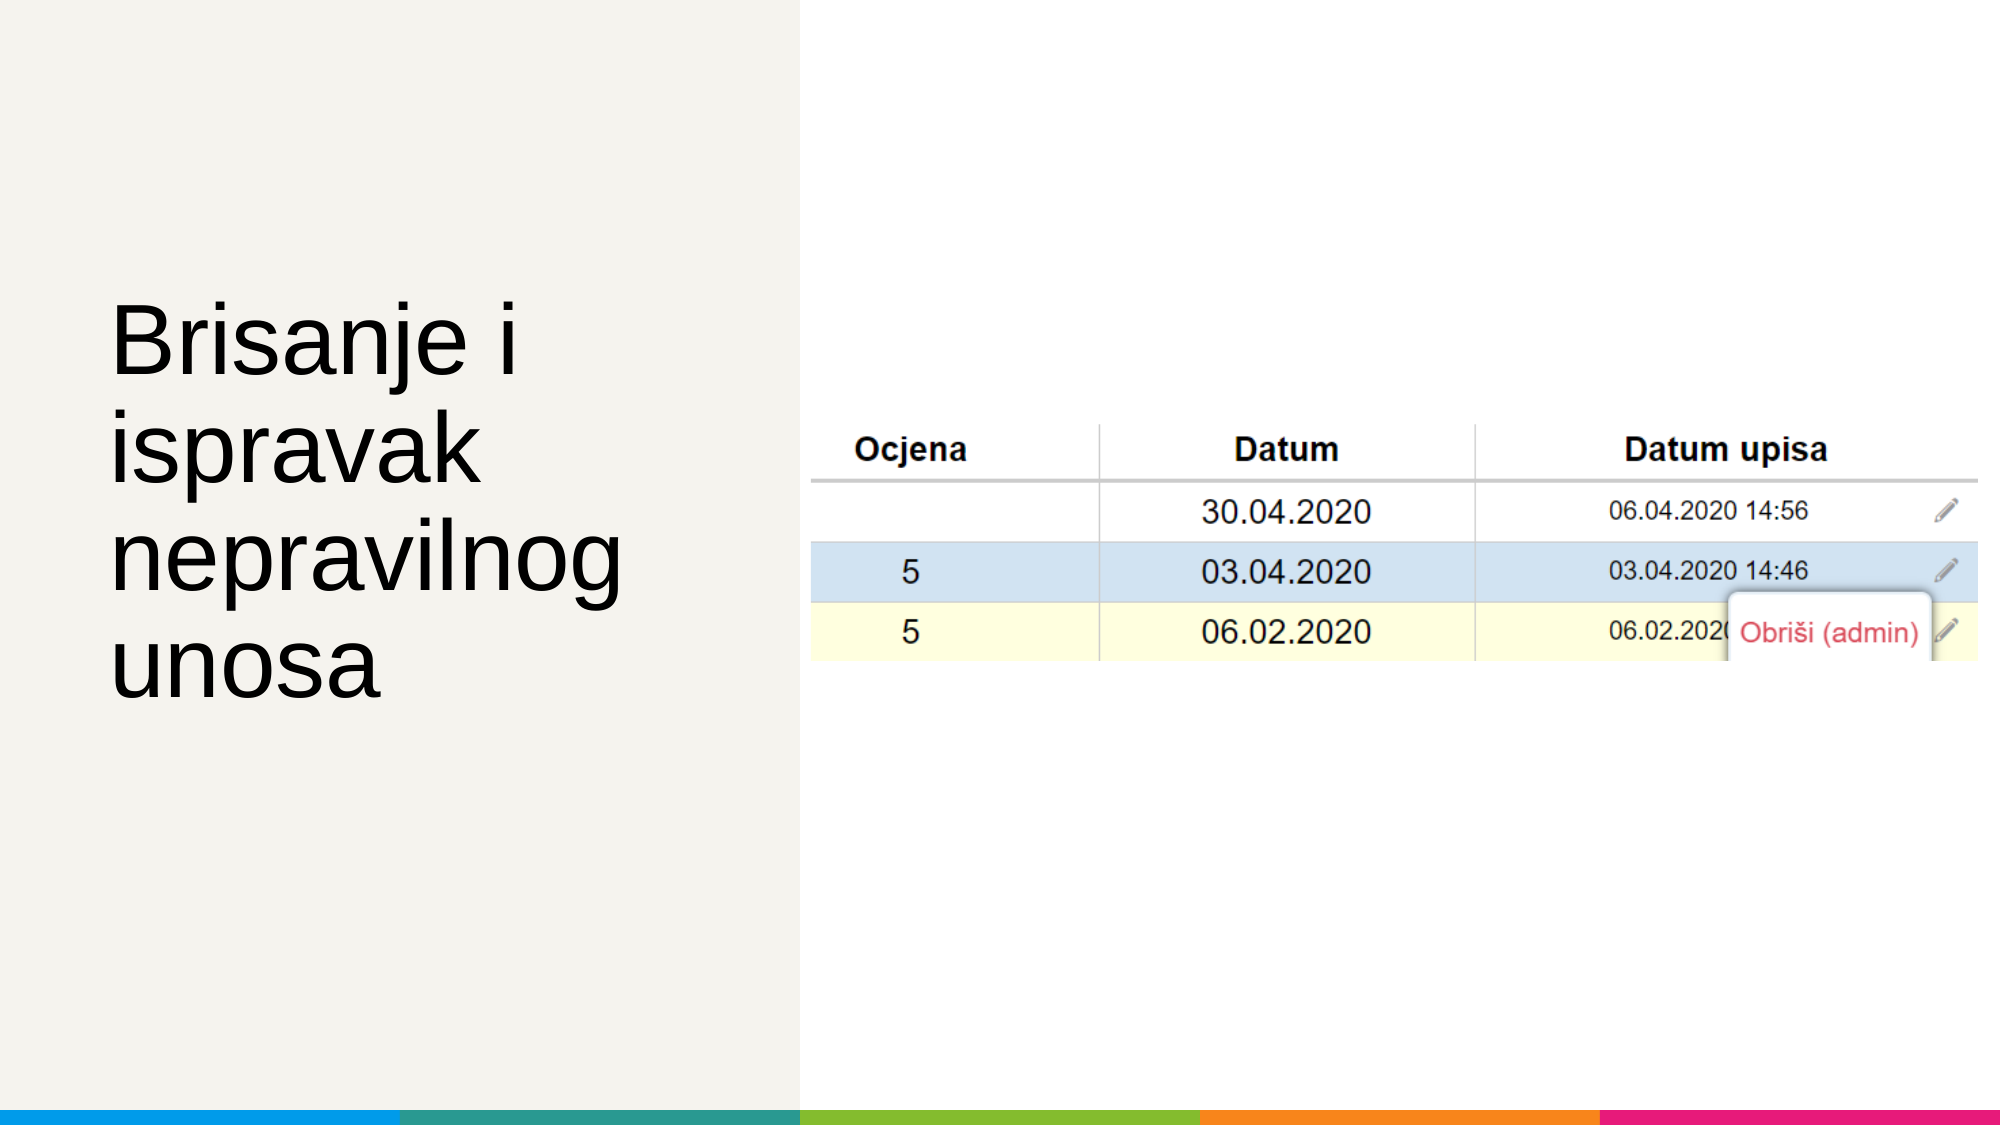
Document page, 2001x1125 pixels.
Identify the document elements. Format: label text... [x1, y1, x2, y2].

title Brisanje i ispravak nepravilnog unosa [94, 464, 740, 728]
picture [810, 423, 1979, 662]
